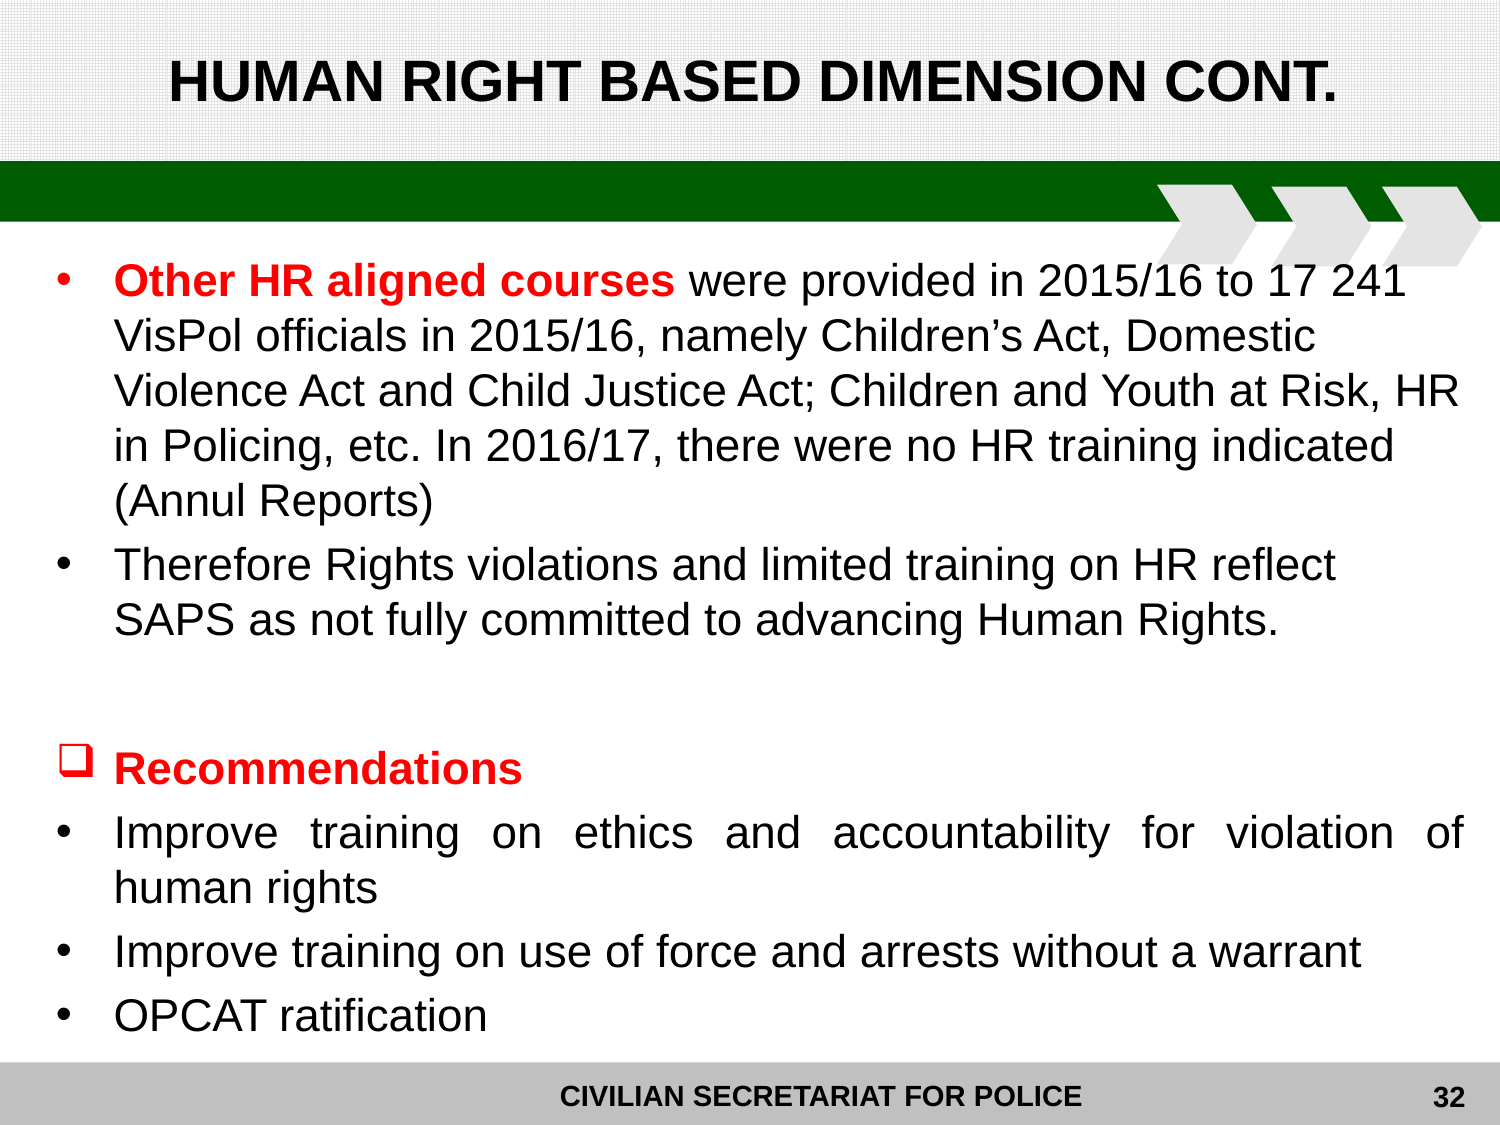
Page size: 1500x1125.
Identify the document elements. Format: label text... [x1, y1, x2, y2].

title HUMAN RIGHT BASED DIMENSION CONT. [87, 19, 1437, 138]
list Other HR aligned courses were provided in 2015/16 to 17 241 VisPol officials in 2015/16, namely Children’s Act, Domestic Violence Act and Child Justice Act; Children and Youth at Risk, HR in Policing, etc. In 2016/17, there were no HR training indicated (Annul Reports) Therefore Rights violations and limited training on HR reflect SAPS as not fully committed to advancing Human Rights. Recommendations Improve training on ethics and accountability for violation of human rights Improve training on use of force and arrests without a warrant OPCAT ratification [40, 243, 1481, 1125]
